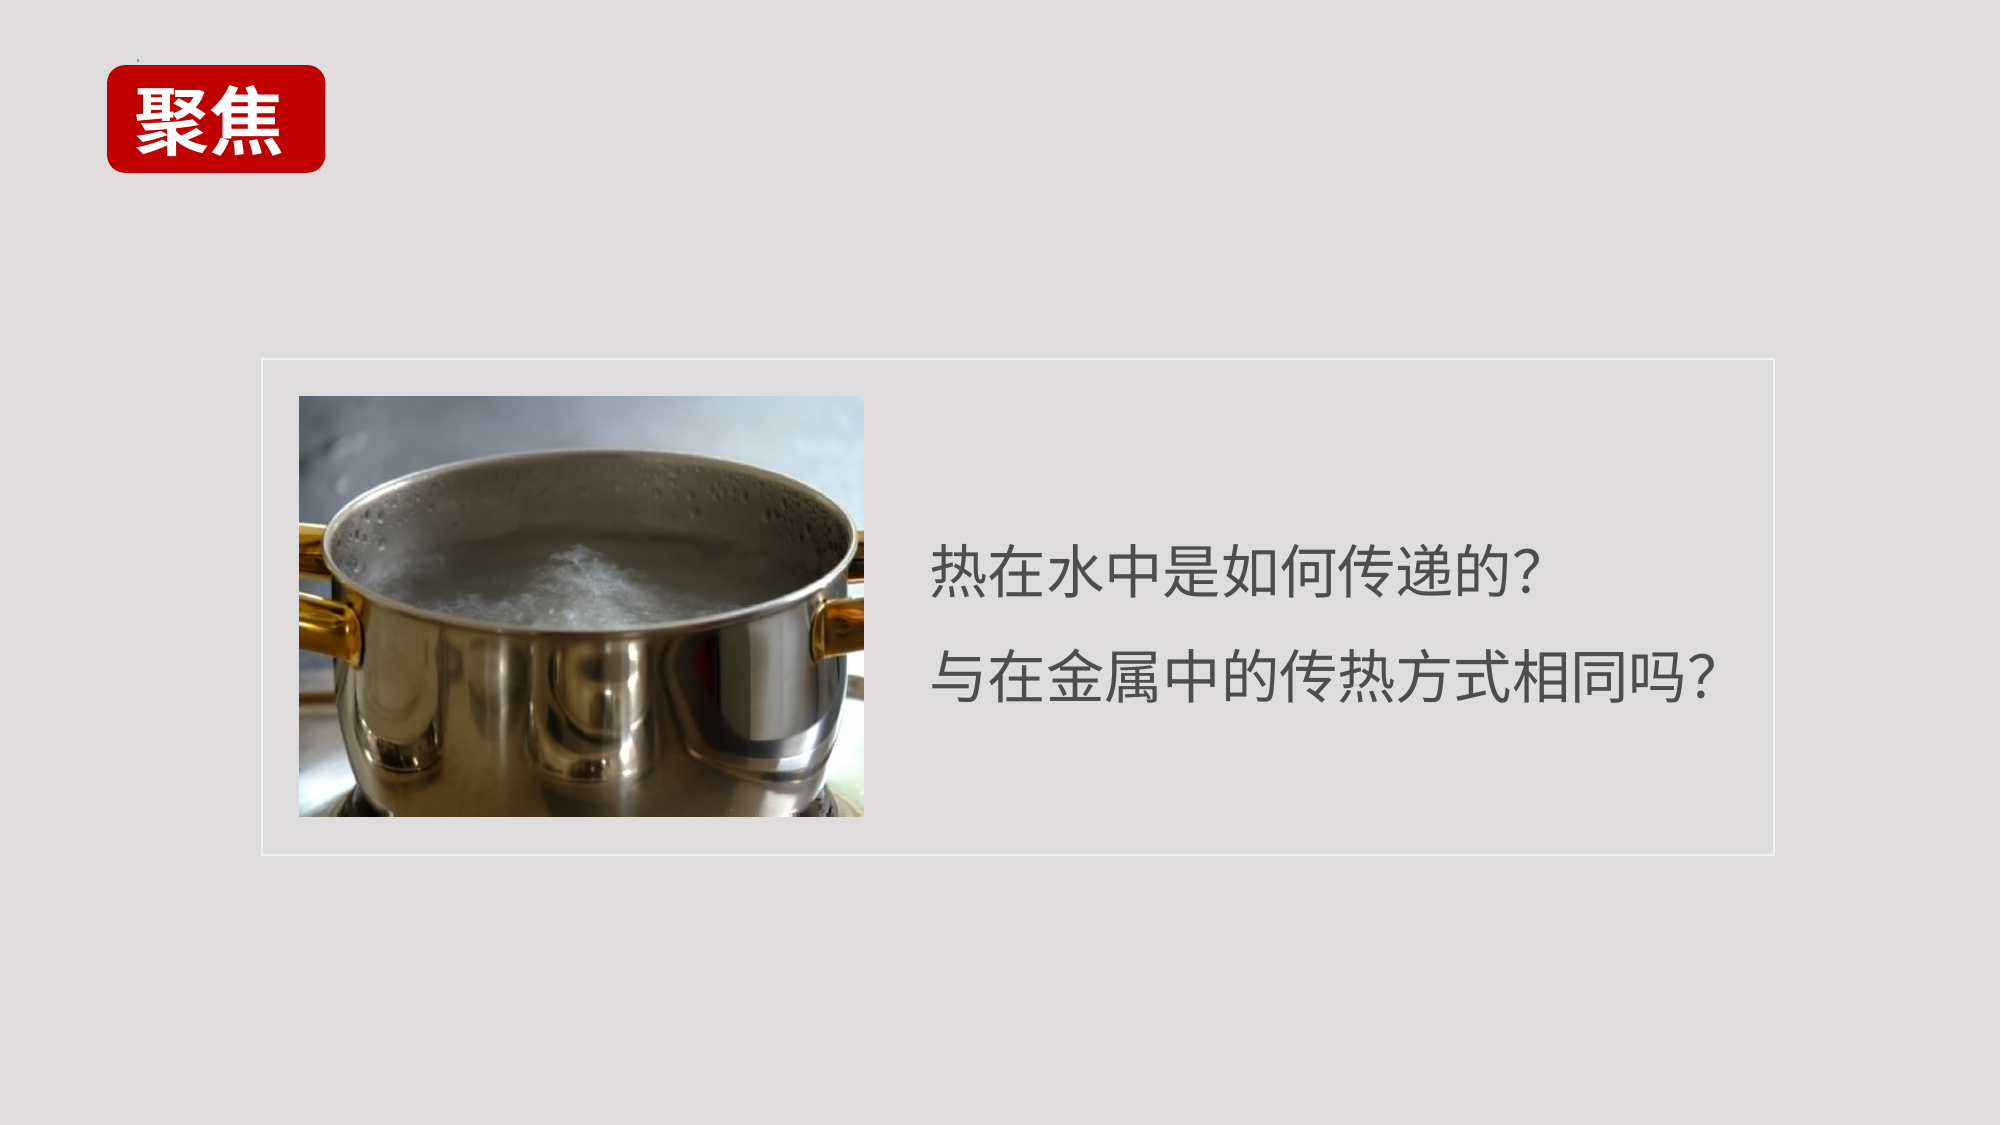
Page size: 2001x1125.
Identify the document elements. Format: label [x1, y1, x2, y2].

text_box [106, 64, 326, 173]
text_box [261, 358, 1775, 856]
text_box [62, 63, 455, 196]
picture [299, 396, 864, 817]
